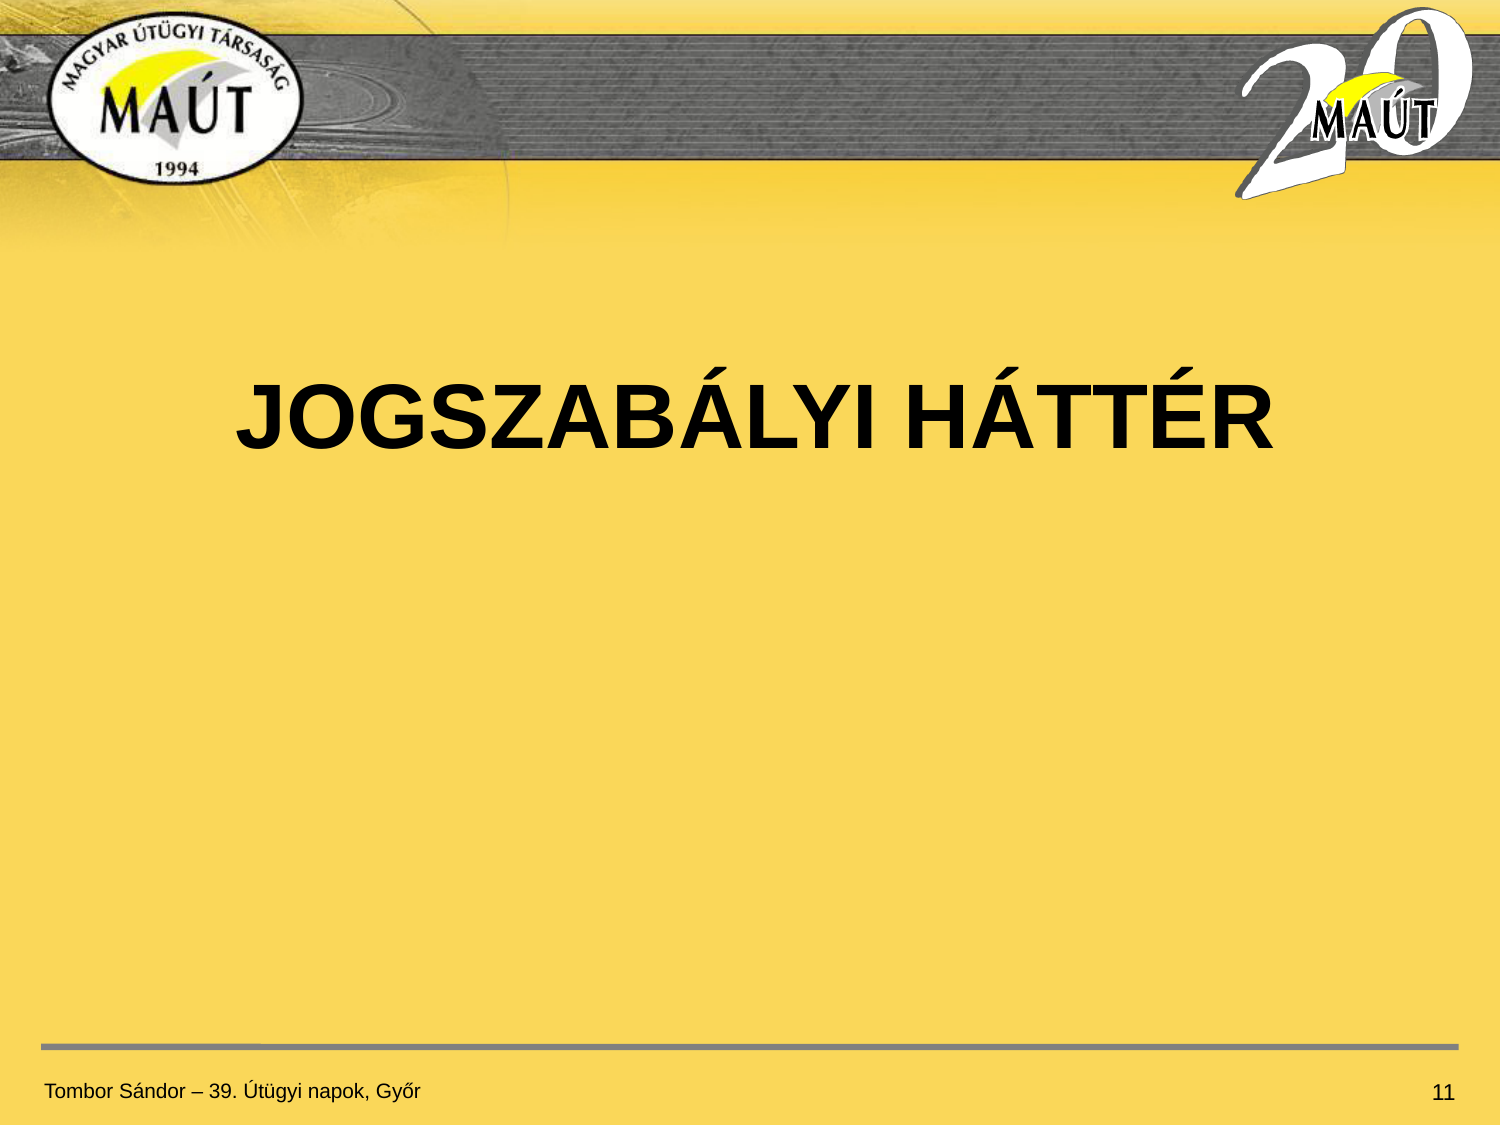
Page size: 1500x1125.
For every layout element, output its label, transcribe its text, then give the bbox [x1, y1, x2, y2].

picture [0, 0, 1500, 1125]
text_box JOGSZABÁLYI HÁTTÉR [53, 349, 1459, 475]
